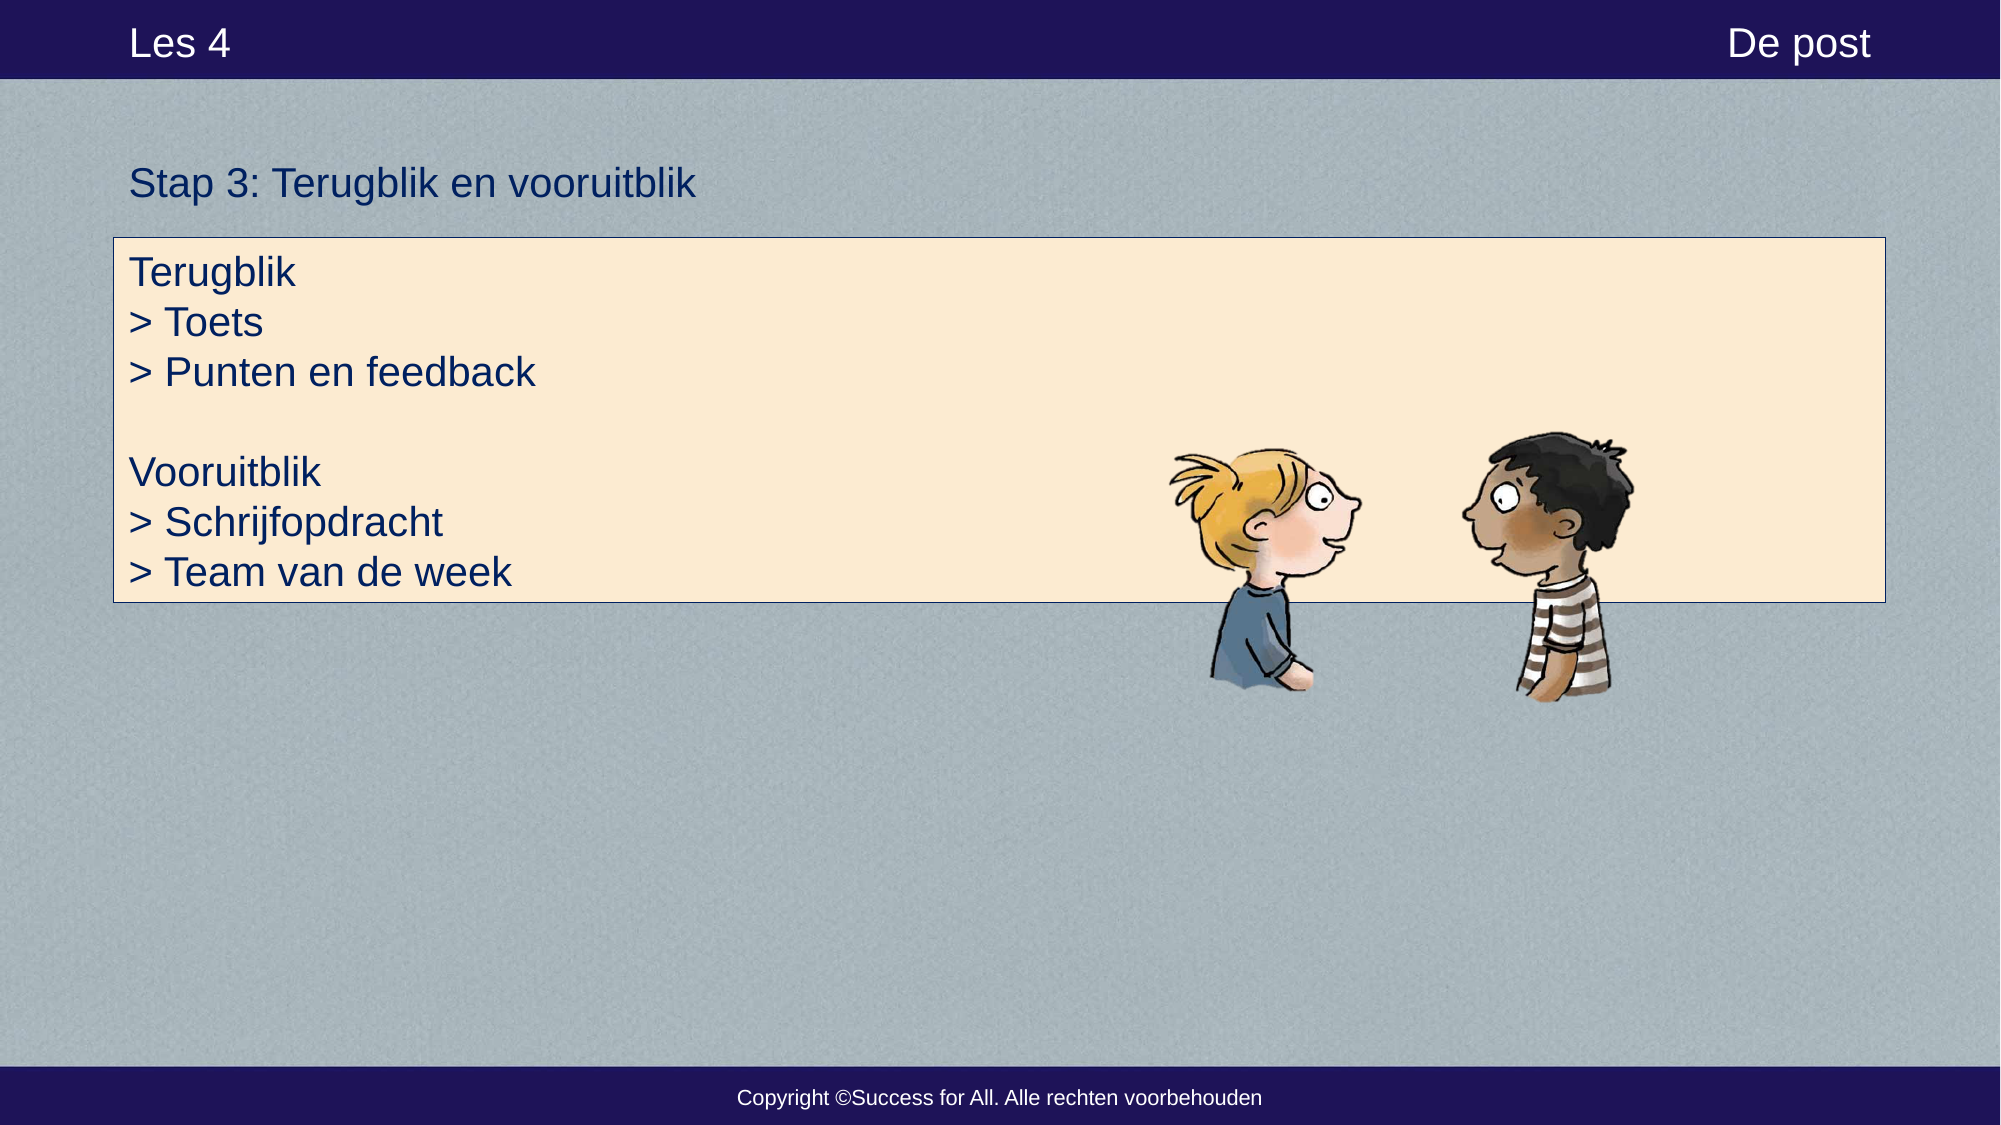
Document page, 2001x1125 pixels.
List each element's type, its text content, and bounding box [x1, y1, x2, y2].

text_box Terugblik > Toets > Punten en feedback Vooruitblik > Schrijfopdracht > Team van de week [113, 237, 1886, 603]
picture [0, 0, 2001, 1125]
text_box De post [999, 8, 1886, 73]
text_box Copyright ©Success for All. Alle rechten voorbehouden [0, 1076, 2000, 1125]
text_box Stap 3: Terugblik en vooruitblik [113, 148, 1635, 214]
text_box Les 4 [114, 8, 354, 73]
